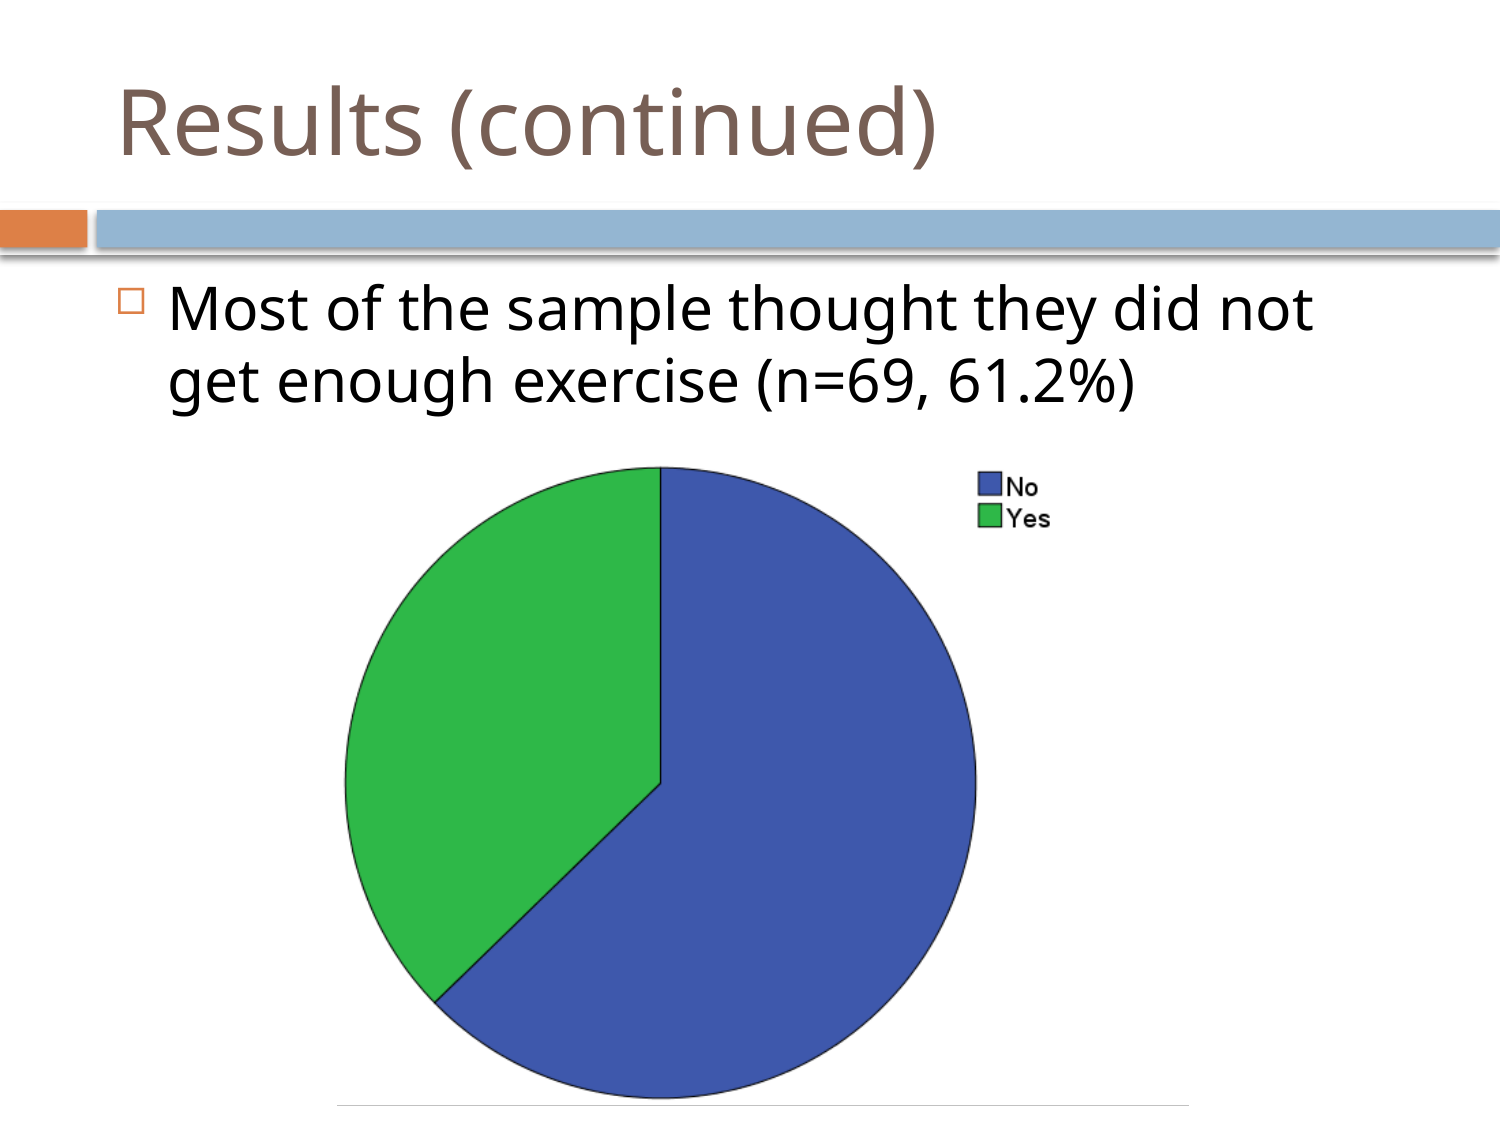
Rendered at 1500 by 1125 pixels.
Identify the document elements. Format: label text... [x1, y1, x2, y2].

title Results (continued) [100, 37, 1438, 200]
picture [337, 424, 1189, 1125]
list Most of the sample thought they did not get enough exercise (n=69, 61.2%) [100, 262, 1438, 1000]
